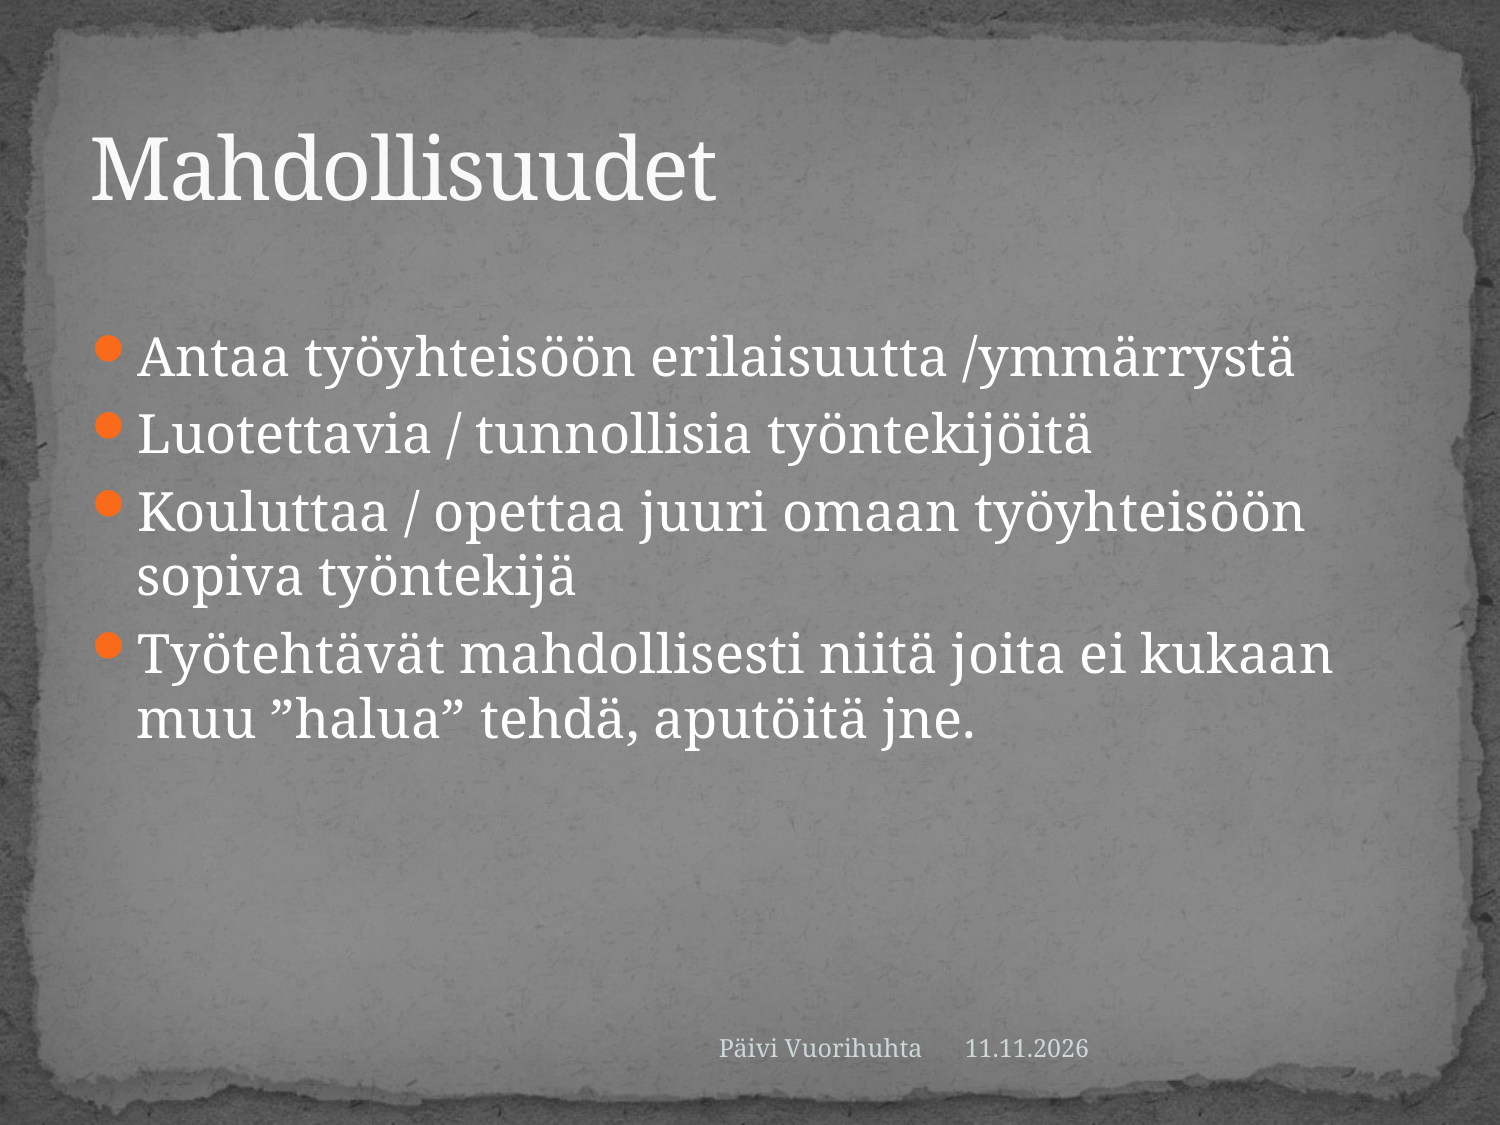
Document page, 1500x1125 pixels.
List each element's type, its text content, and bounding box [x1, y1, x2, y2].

footer Päivi Vuorihuhta [350, 1017, 938, 1081]
title Mahdollisuudet [74, 24, 1425, 225]
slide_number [950, 1017, 1375, 1081]
list Antaa työyhteisöön erilaisuutta /ymmärrystä Luotettavia / tunnollisia työntekijöitä Kouluttaa / opettaa juuri omaan työyhteisöön sopiva työntekijä Työtehtävät mahdollisesti niitä joita ei kukaan muu ”halua” tehdä, aputöitä jne. [76, 314, 1427, 923]
